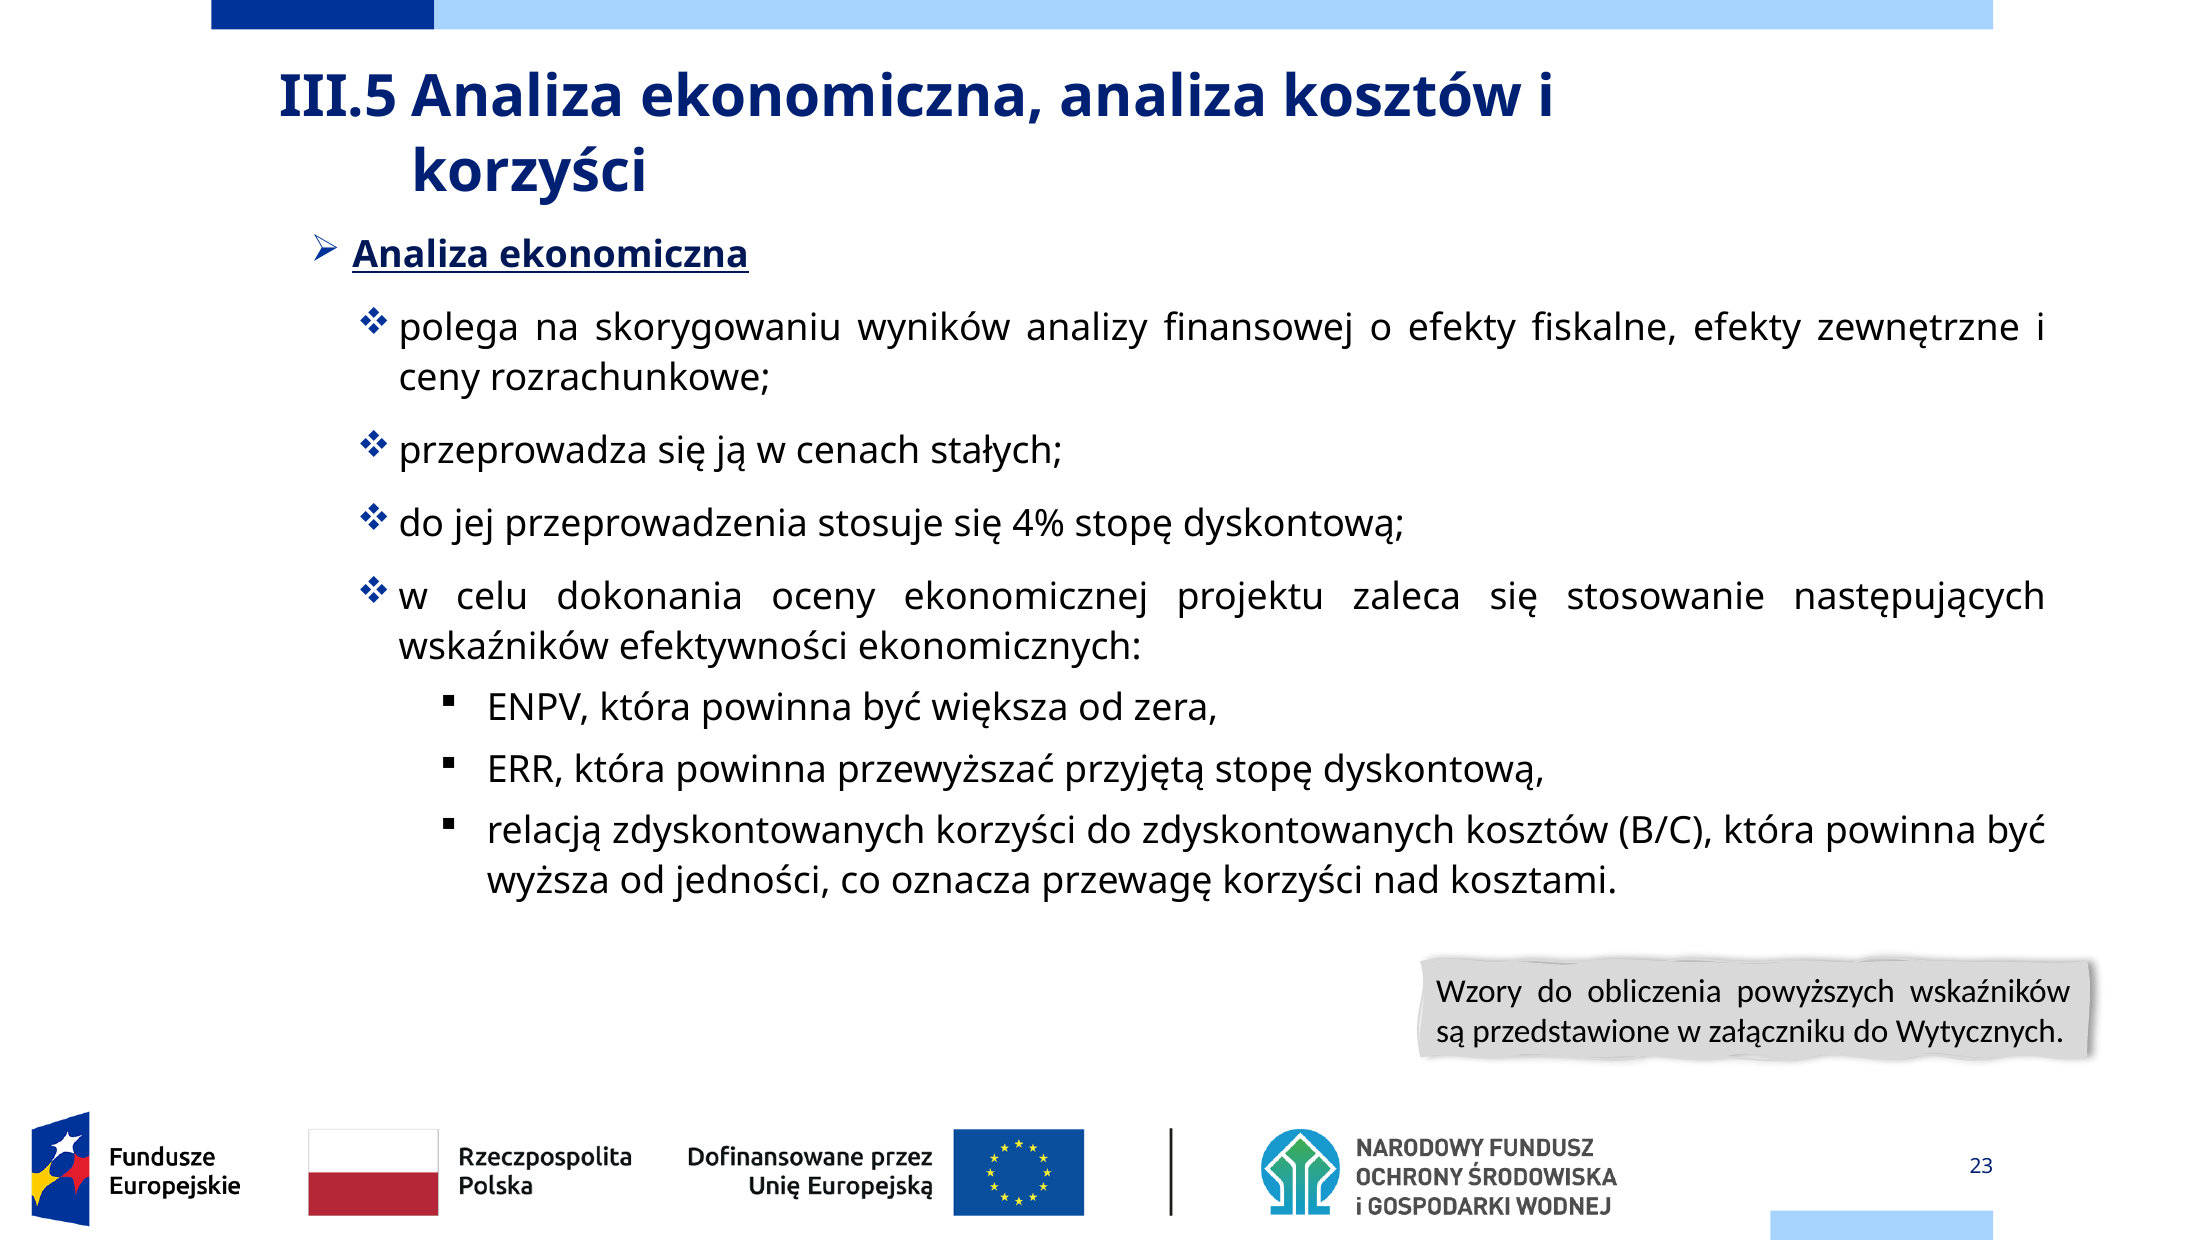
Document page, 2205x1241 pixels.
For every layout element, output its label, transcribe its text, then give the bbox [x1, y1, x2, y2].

picture [0, 1080, 1652, 1241]
slide_number 23 [1770, 1151, 1993, 1182]
title III.5 Analiza ekonomiczna, analiza kosztów i korzyści [279, 52, 1804, 201]
text_box Wzory do obliczenia powyższych wskaźników są przedstawione w załączniku do Wytycznych. [1418, 957, 2090, 1061]
list Analiza ekonomiczna polega na skorygowaniu wyników analizy finansowej o efekty fiskalne, efekty zewnętrzne i ceny rozrachunkowe; przeprowadza się ją w cenach stałych; do jej przeprowadzenia stosuje się 4% stopę dyskontową; w celu dokonania oceny ekonomicznej projektu zaleca się stosowanie następujących wskaźników efektywności ekonomicznych: ENPV, która powinna być większa od zera, ERR, która powinna przewyższać przyjętą stopę dyskontową, relacją zdyskontowanych korzyści do zdyskontowanych kosztów (B/C), która powinna być wyższa od jedności, co oznacza przewagę korzyści nad kosztami. [310, 224, 2048, 1147]
